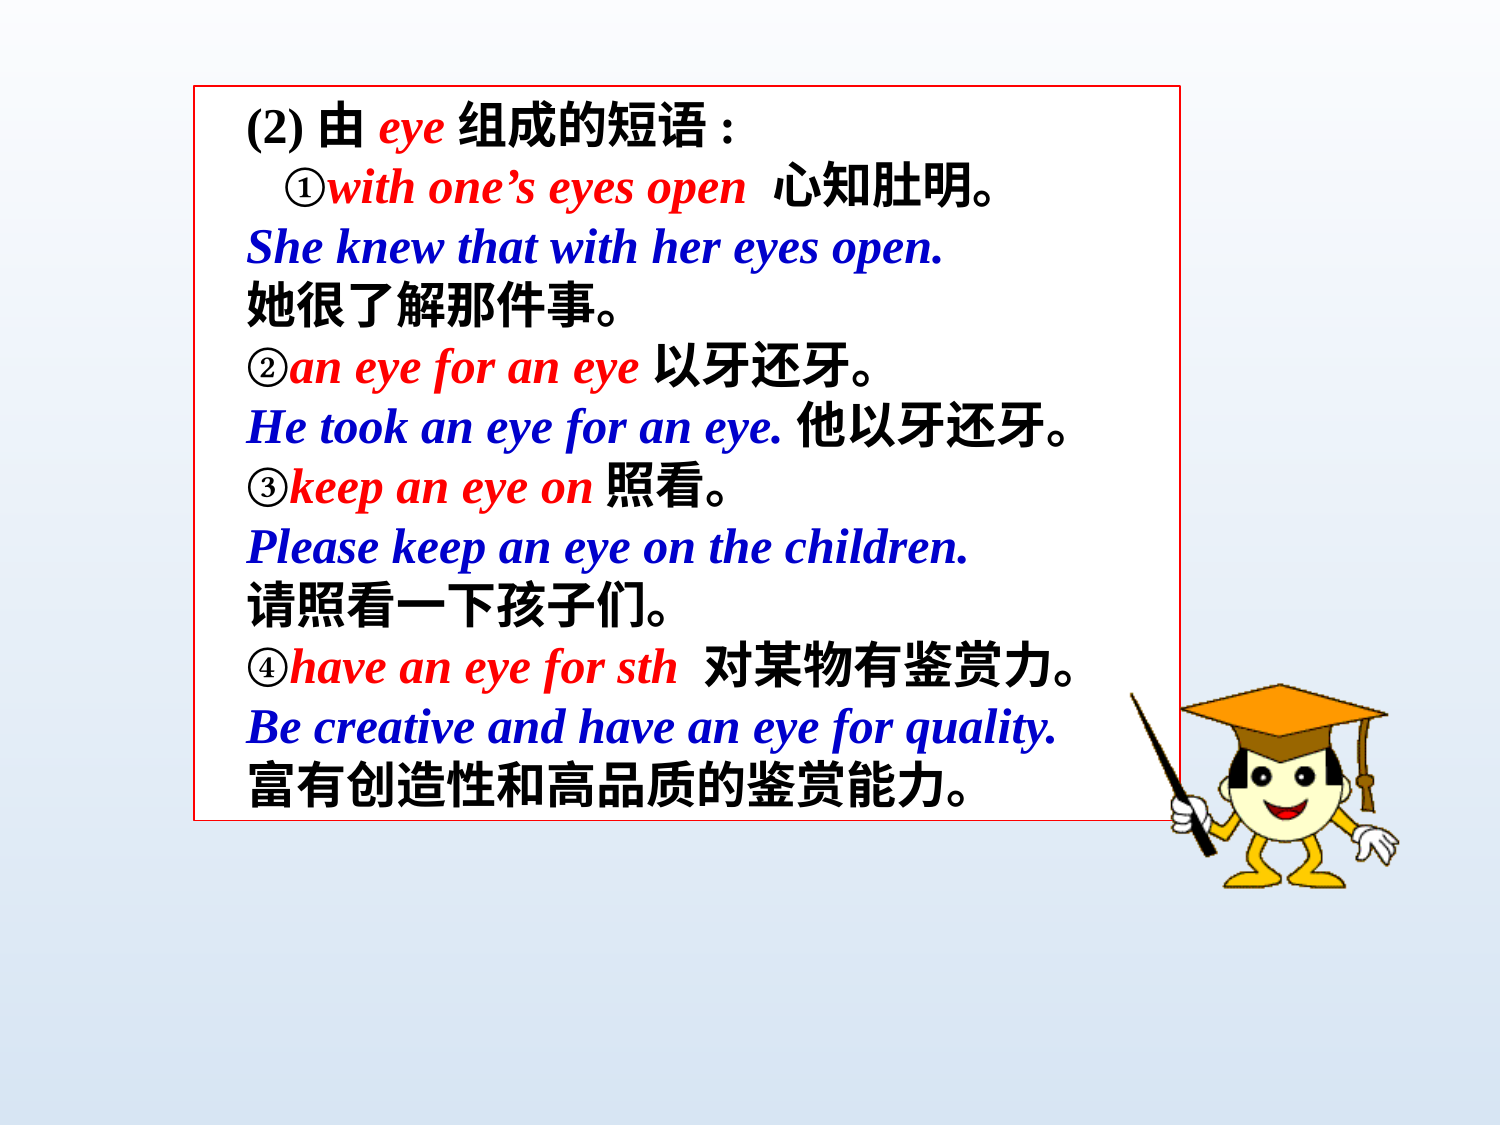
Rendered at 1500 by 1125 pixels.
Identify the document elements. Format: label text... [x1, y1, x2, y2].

picture [1109, 668, 1423, 904]
text_box (2)由eye组成的短语: ①with one’s eyes open 心知肚明。 She knew that with her eyes open. 她很了解那件事。 ②an eye for an eye以牙还牙。 He took an eye for an eye.他以牙还牙。 ③keep an eye on照看。 Please keep an eye on the children. 请照看一下孩子们。 ④have an eye for sth 对某物有鉴赏力。 Be creative and have an eye for quality. 富有创造性和高品质的鉴赏能力。 [193, 85, 1181, 821]
